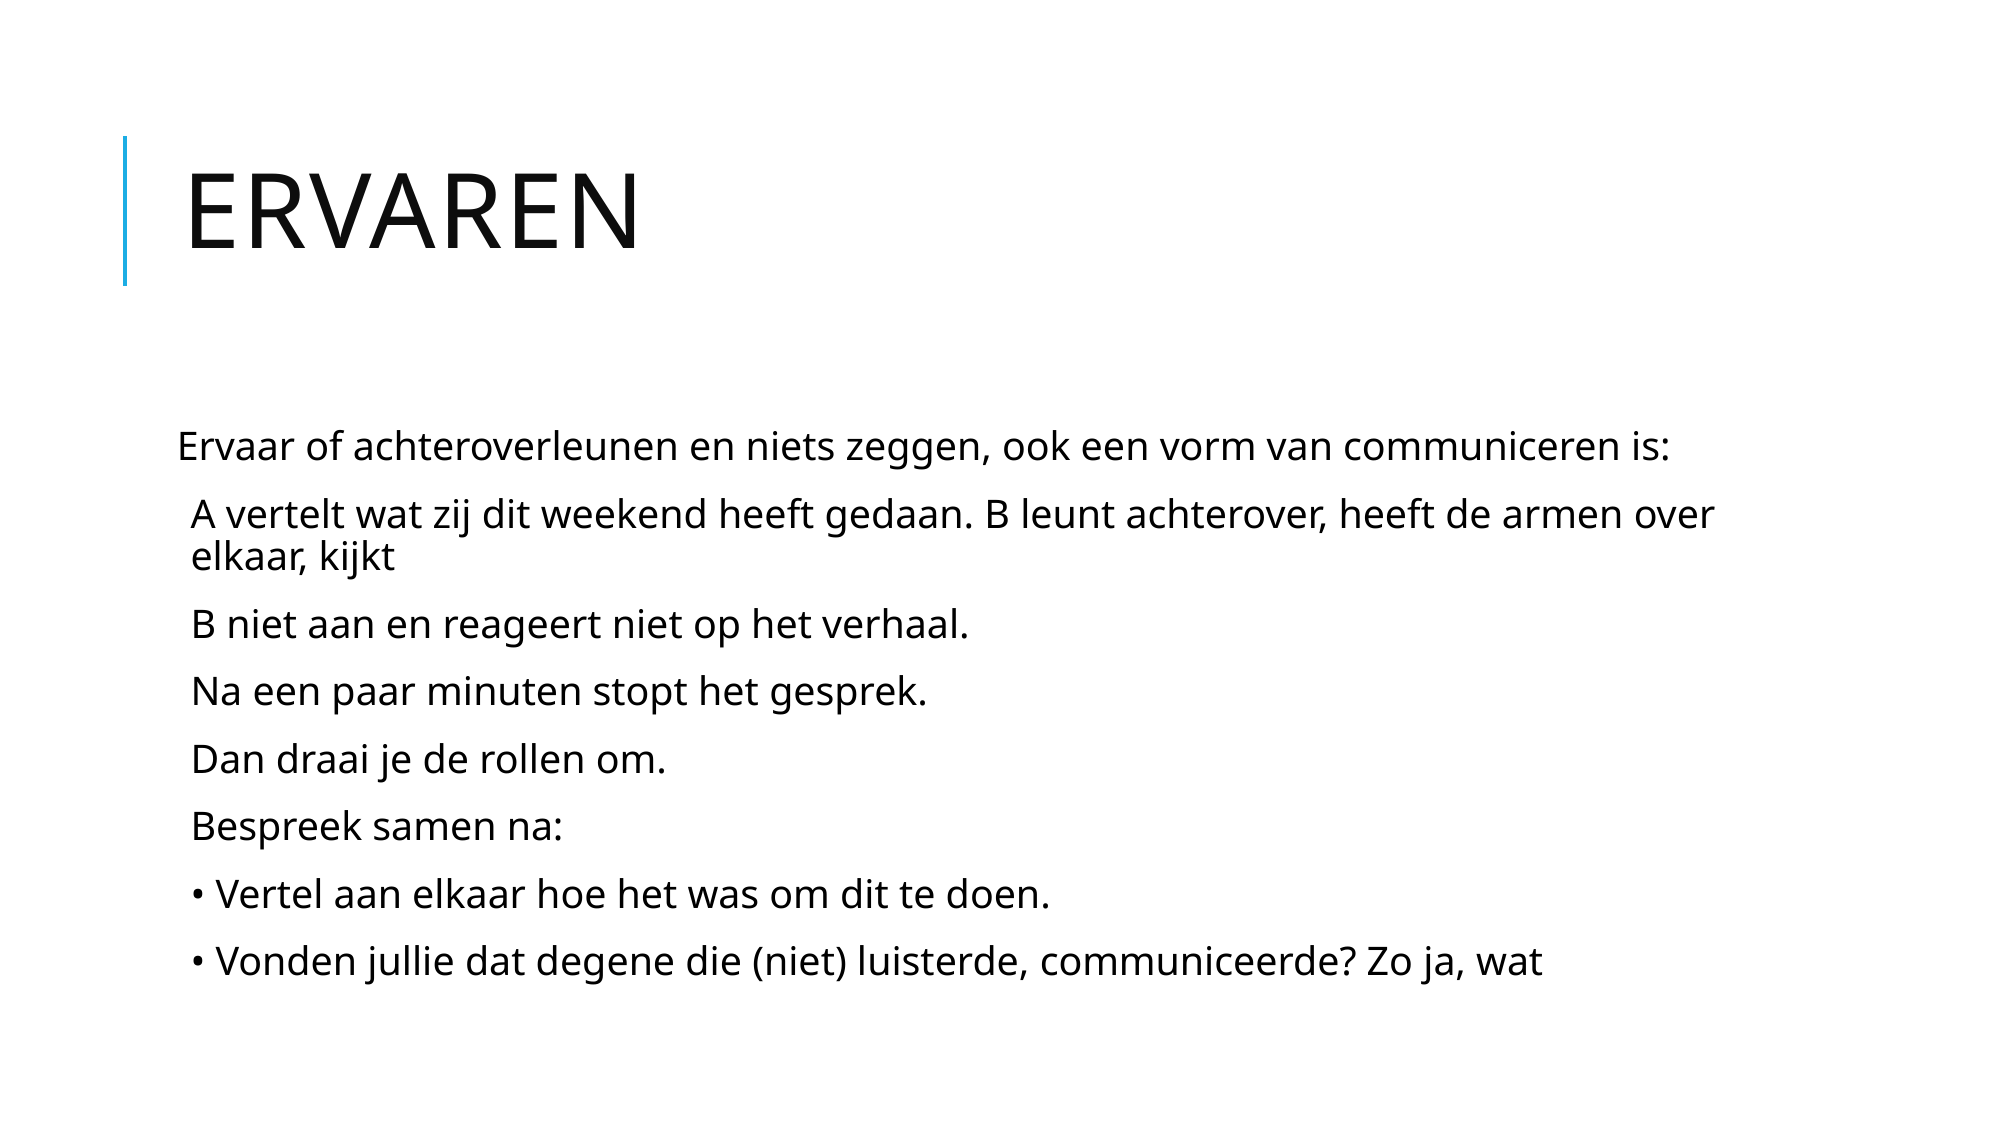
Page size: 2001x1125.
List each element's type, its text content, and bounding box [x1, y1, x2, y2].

list Ervaar of achteroverleunen en niets zeggen, ook een vorm van communiceren is: A vertelt wat zij dit weekend heeft gedaan. B leunt achterover, heeft de armen over elkaar, kijkt B niet aan en reageert niet op het verhaal. Na een paar minuten stopt het gesprek. Dan draai je de rollen om. Bespreek samen na: • Vertel aan elkaar hoe het was om dit te doen. • Vonden jullie dat degene die (niet) luisterde, communiceerde? Zo ja, wat [169, 419, 1788, 995]
title Ervaren [168, 96, 1763, 342]
